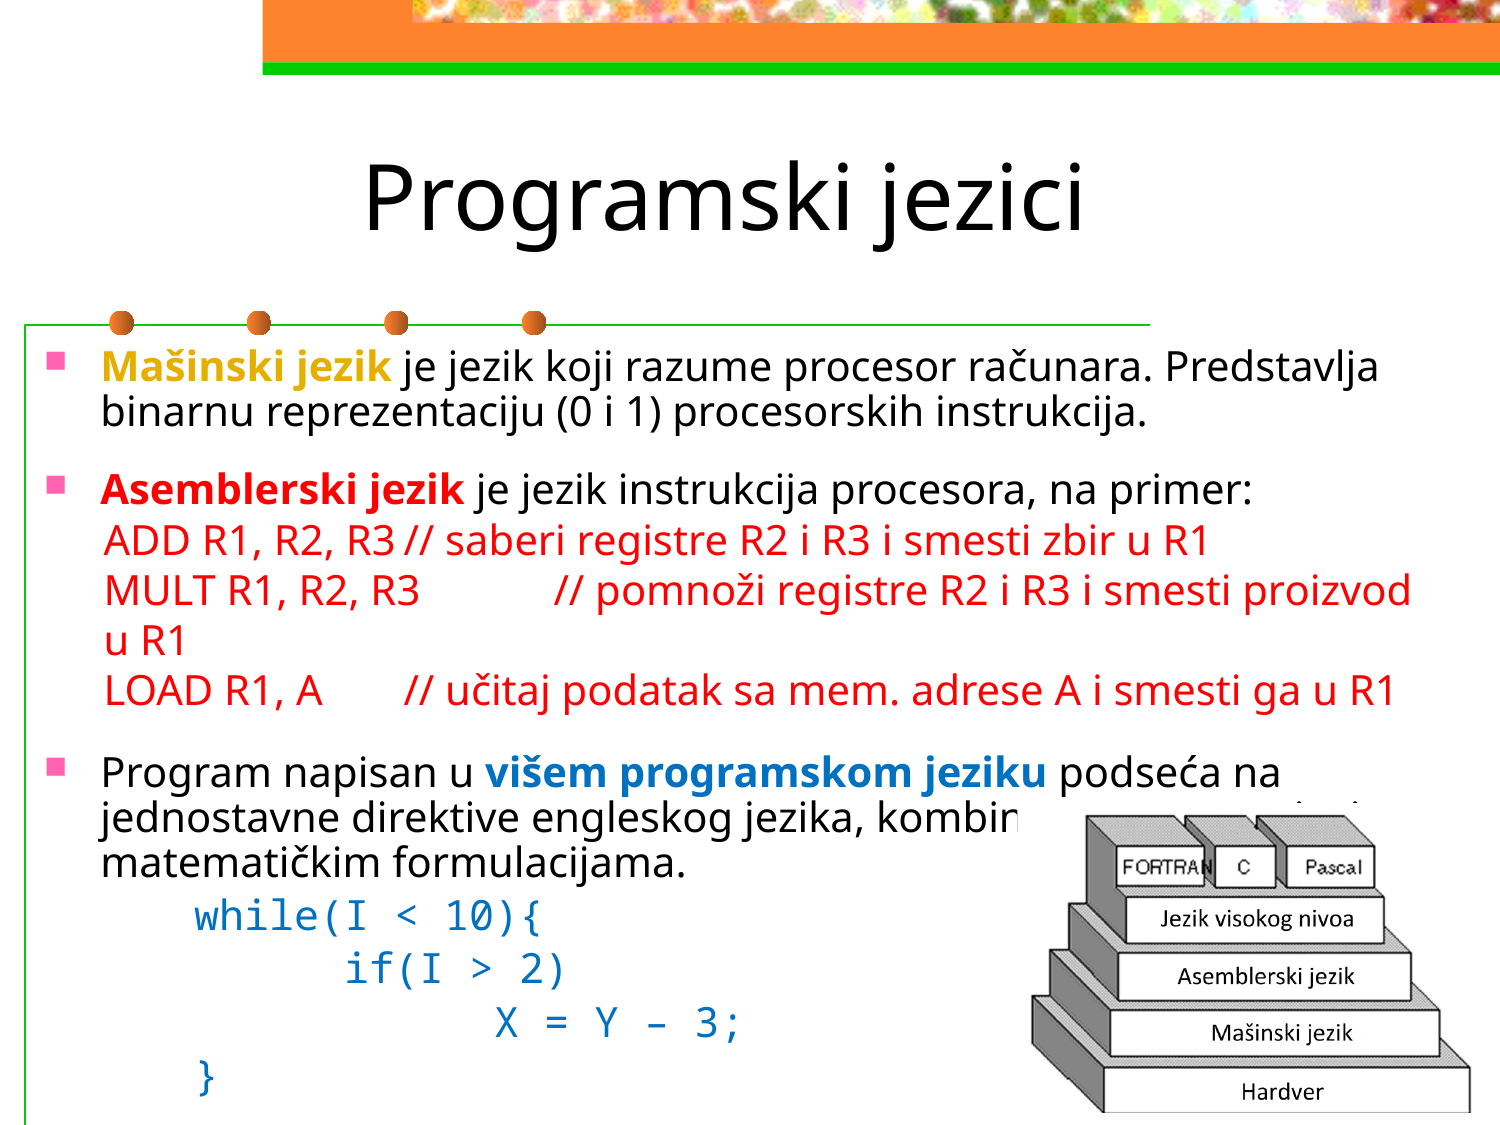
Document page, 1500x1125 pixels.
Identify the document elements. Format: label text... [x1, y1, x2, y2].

picture [1017, 803, 1483, 1113]
text_box Mašinski jezik je jezik koji razume procesor računara. Predstavlja binarnu reprezentaciju (0 i 1) procesorskih instrukcija. Asemblerski jezik je jezik instrukcija procesora, na primer: ADD R1, R2, R3 // saberi registre R2 i R3 i smesti zbir u R1 MULT R1, R2, R3 // pomnoži registre R2 i R3 i smesti proizvod u R1 LOAD R1, A // učitaj podatak sa mem. adrese A i smesti ga u R1 Program napisan u višem programskom jeziku podseća na jednostavne direktive engleskog jezika, kombinovane sa preciznim matematičkim formulacijama. while(I < 10){ if(I > 2) X = Y – 3; } [29, 337, 1459, 1071]
title Programski jezici [87, 99, 1363, 288]
picture [412, 0, 1500, 23]
